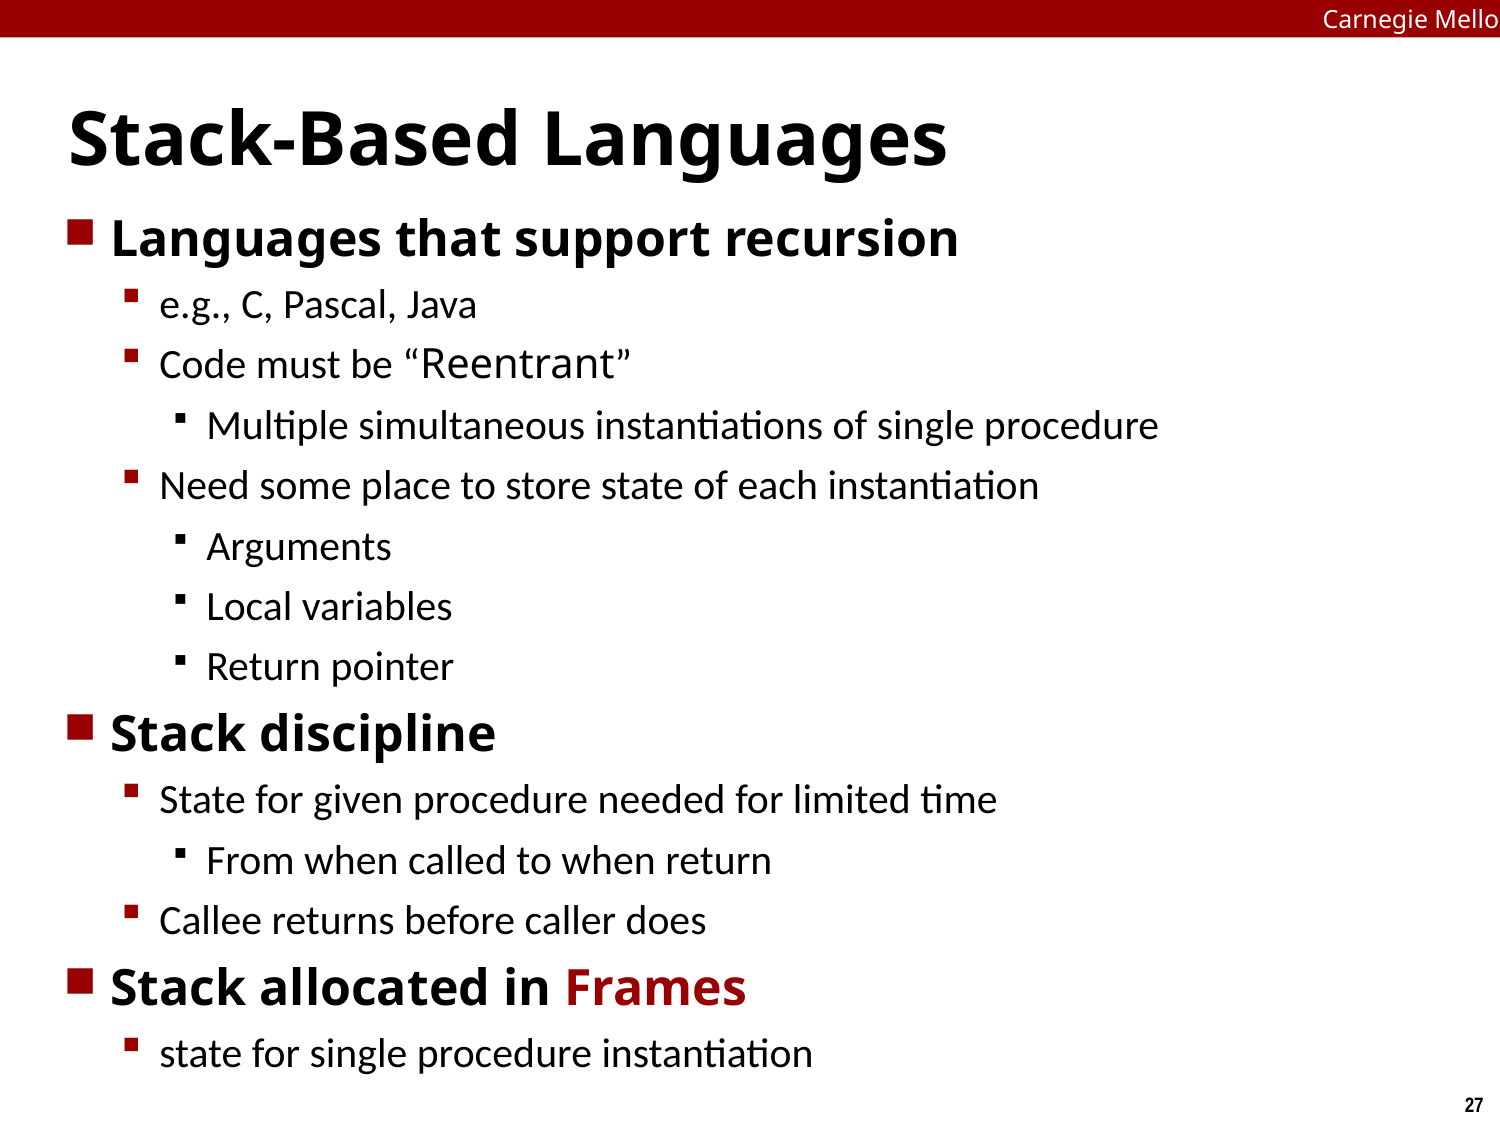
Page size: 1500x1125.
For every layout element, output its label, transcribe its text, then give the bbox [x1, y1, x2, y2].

list Languages that support recursion e.g., C, Pascal, Java Code must be “Reentrant” Multiple simultaneous instantiations of single procedure Need some place to store state of each instantiation Arguments Local variables Return pointer Stack discipline State for given procedure needed for limited time From when called to when return Callee returns before caller does Stack allocated in Frames state for single procedure instantiation [62, 199, 1438, 1092]
title Stack-Based Languages [62, 41, 1438, 199]
text_box Carnegie Mellon [1322, 3, 1500, 33]
text_box [0, 0, 1500, 38]
